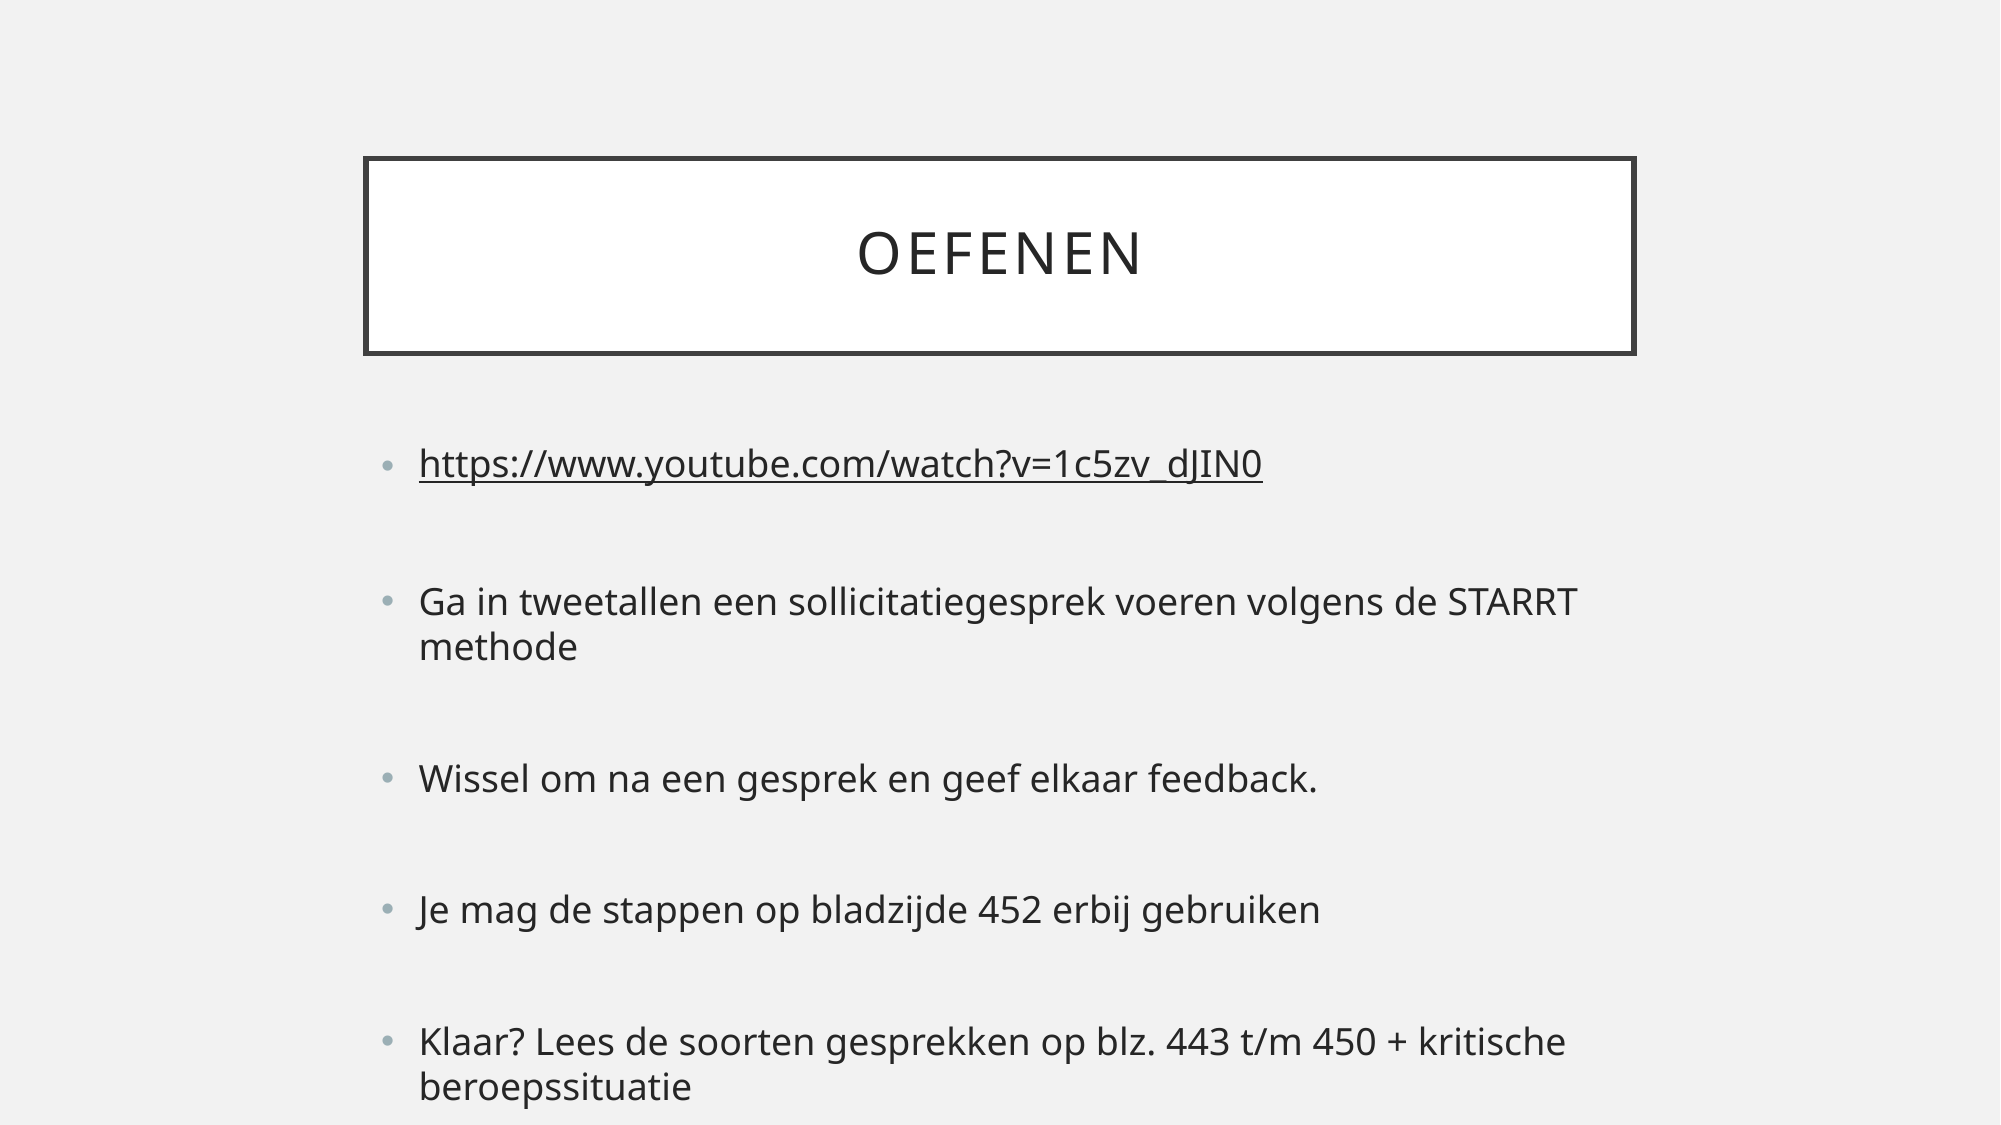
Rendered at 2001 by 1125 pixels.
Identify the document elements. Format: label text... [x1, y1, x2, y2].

list https://www.youtube.com/watch?v=1c5zv_dJIN0 Ga in tweetallen een sollicitatiegesprek voeren volgens de STARRT methode Wissel om na een gesprek en geef elkaar feedback. Je mag de stappen op bladzijde 452 erbij gebruiken Klaar? Lees de soorten gesprekken op blz. 443 t/m 450 + kritische beroepssituatie [366, 432, 1679, 1125]
title oefenen [363, 156, 1637, 356]
